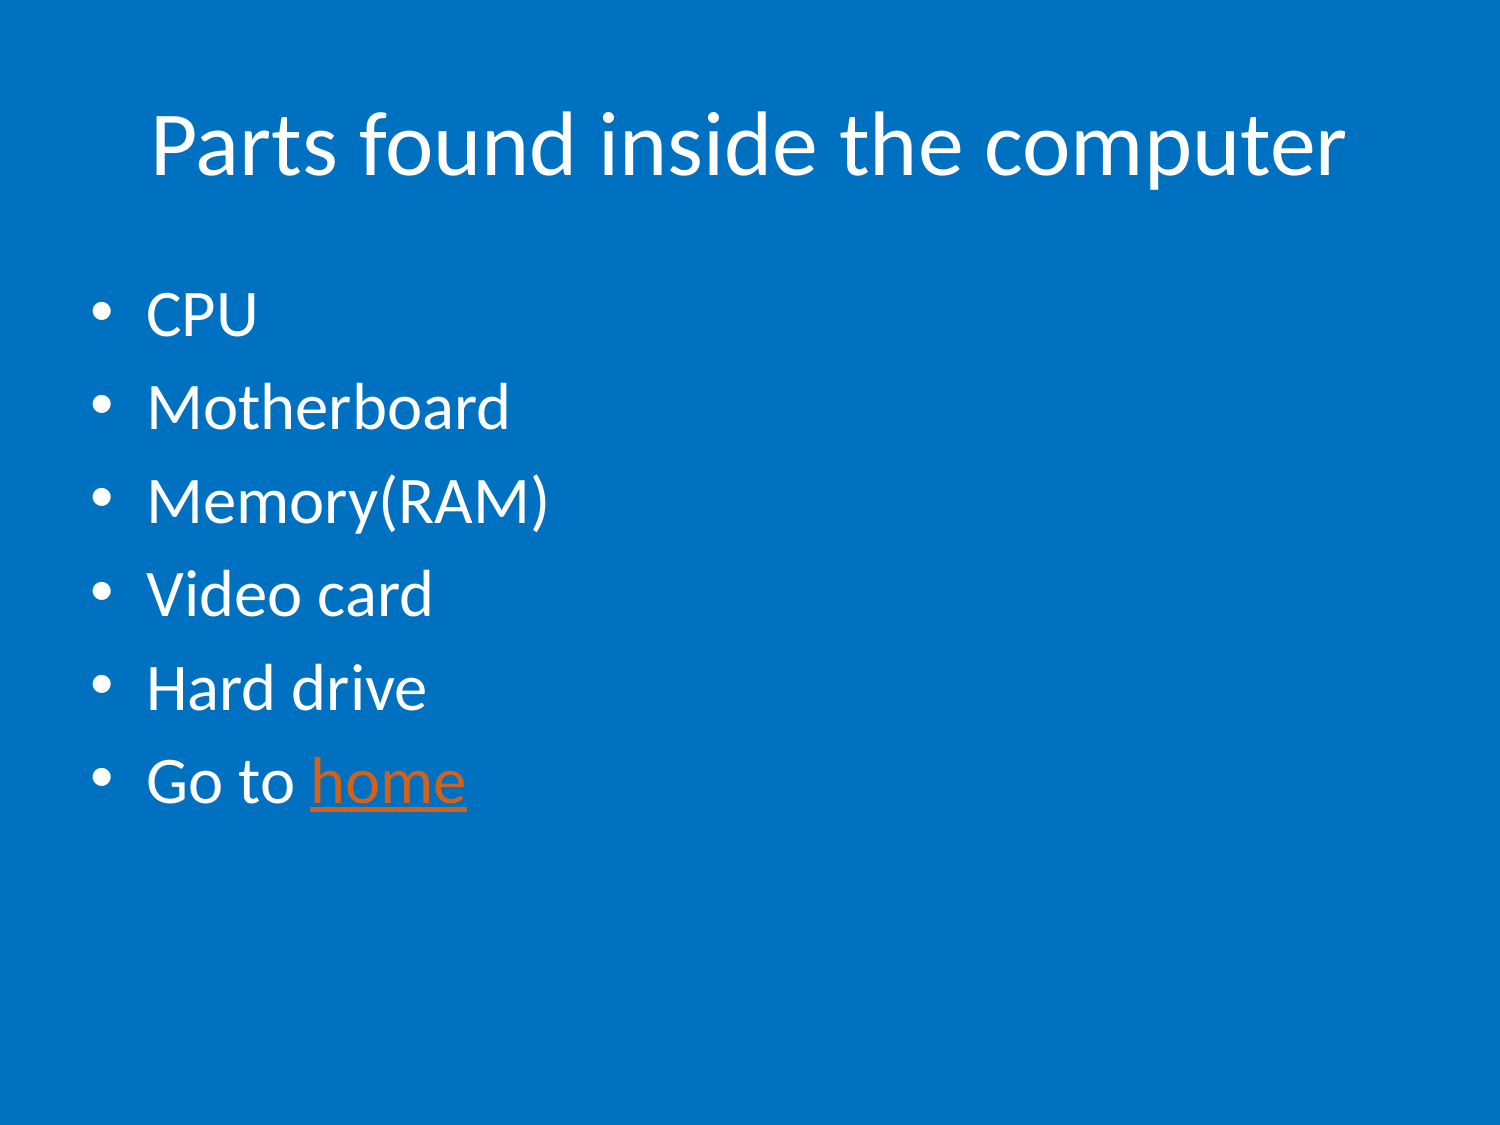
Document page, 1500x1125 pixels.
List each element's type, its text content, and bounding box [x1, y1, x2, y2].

list CPU Motherboard Memory(RAM) Video card Hard drive Go to home [75, 262, 1425, 1005]
title Parts found inside the computer [75, 45, 1425, 233]
